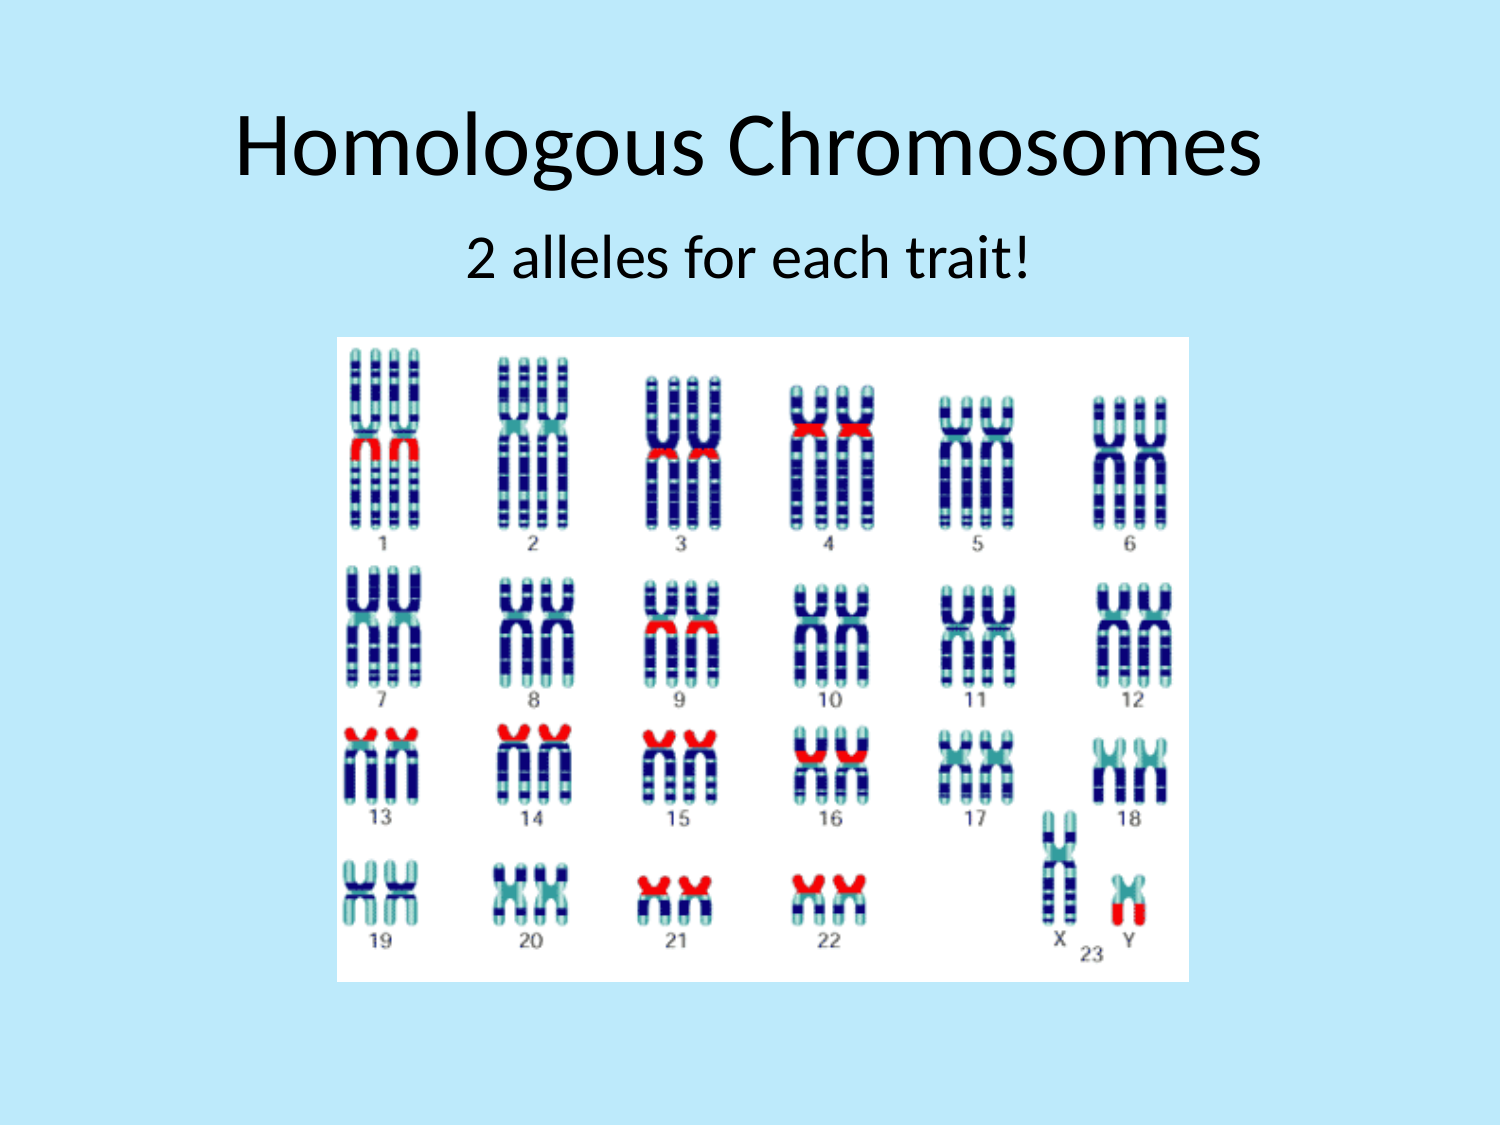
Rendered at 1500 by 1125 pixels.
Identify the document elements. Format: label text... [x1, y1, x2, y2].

text_box 2 alleles for each trait! [450, 208, 1189, 298]
picture [337, 337, 1189, 982]
title Homologous Chromosomes [75, 45, 1425, 233]
